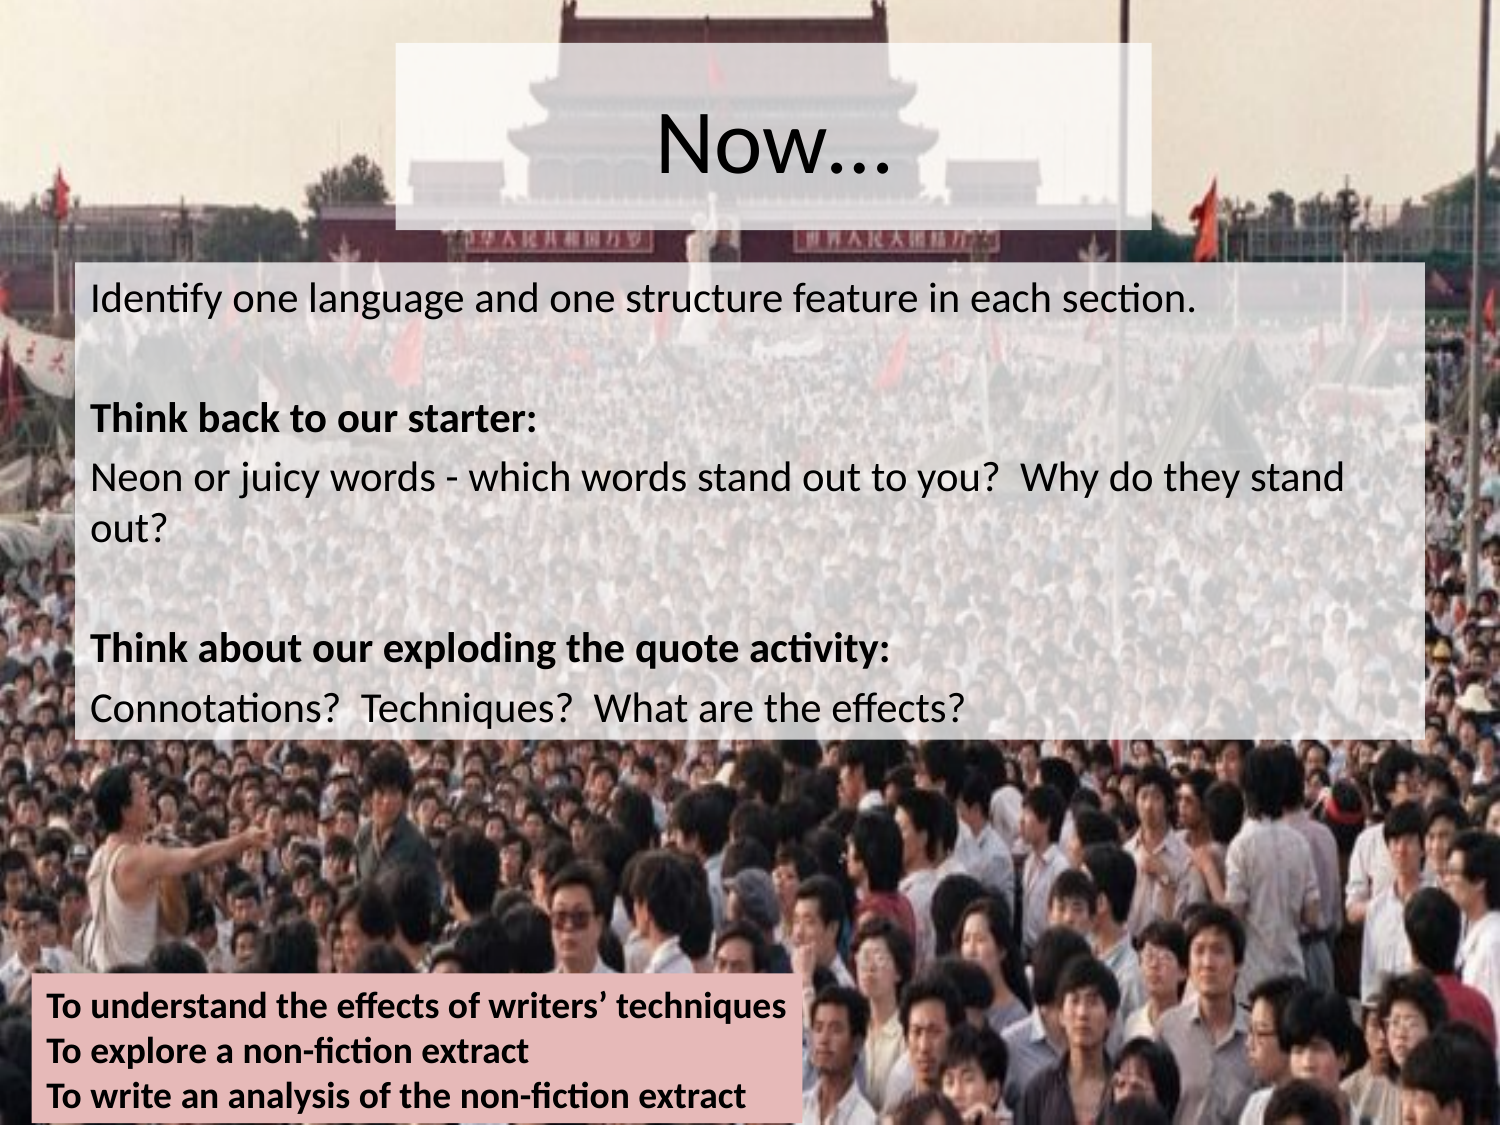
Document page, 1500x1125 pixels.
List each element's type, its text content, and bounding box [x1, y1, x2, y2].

picture [0, 0, 1500, 1125]
list Identify one language and one structure feature in each section. Think back to our starter: Neon or juicy words - which words stand out to you? Why do they stand out? Think about our exploding the quote activity: Connotations? Techniques? What are the effects? [75, 262, 1425, 740]
title Now… [395, 42, 1152, 231]
text_box To understand the effects of writers’ techniques To explore a non-fiction extract To write an analysis of the non-fiction extract [31, 973, 803, 1124]
